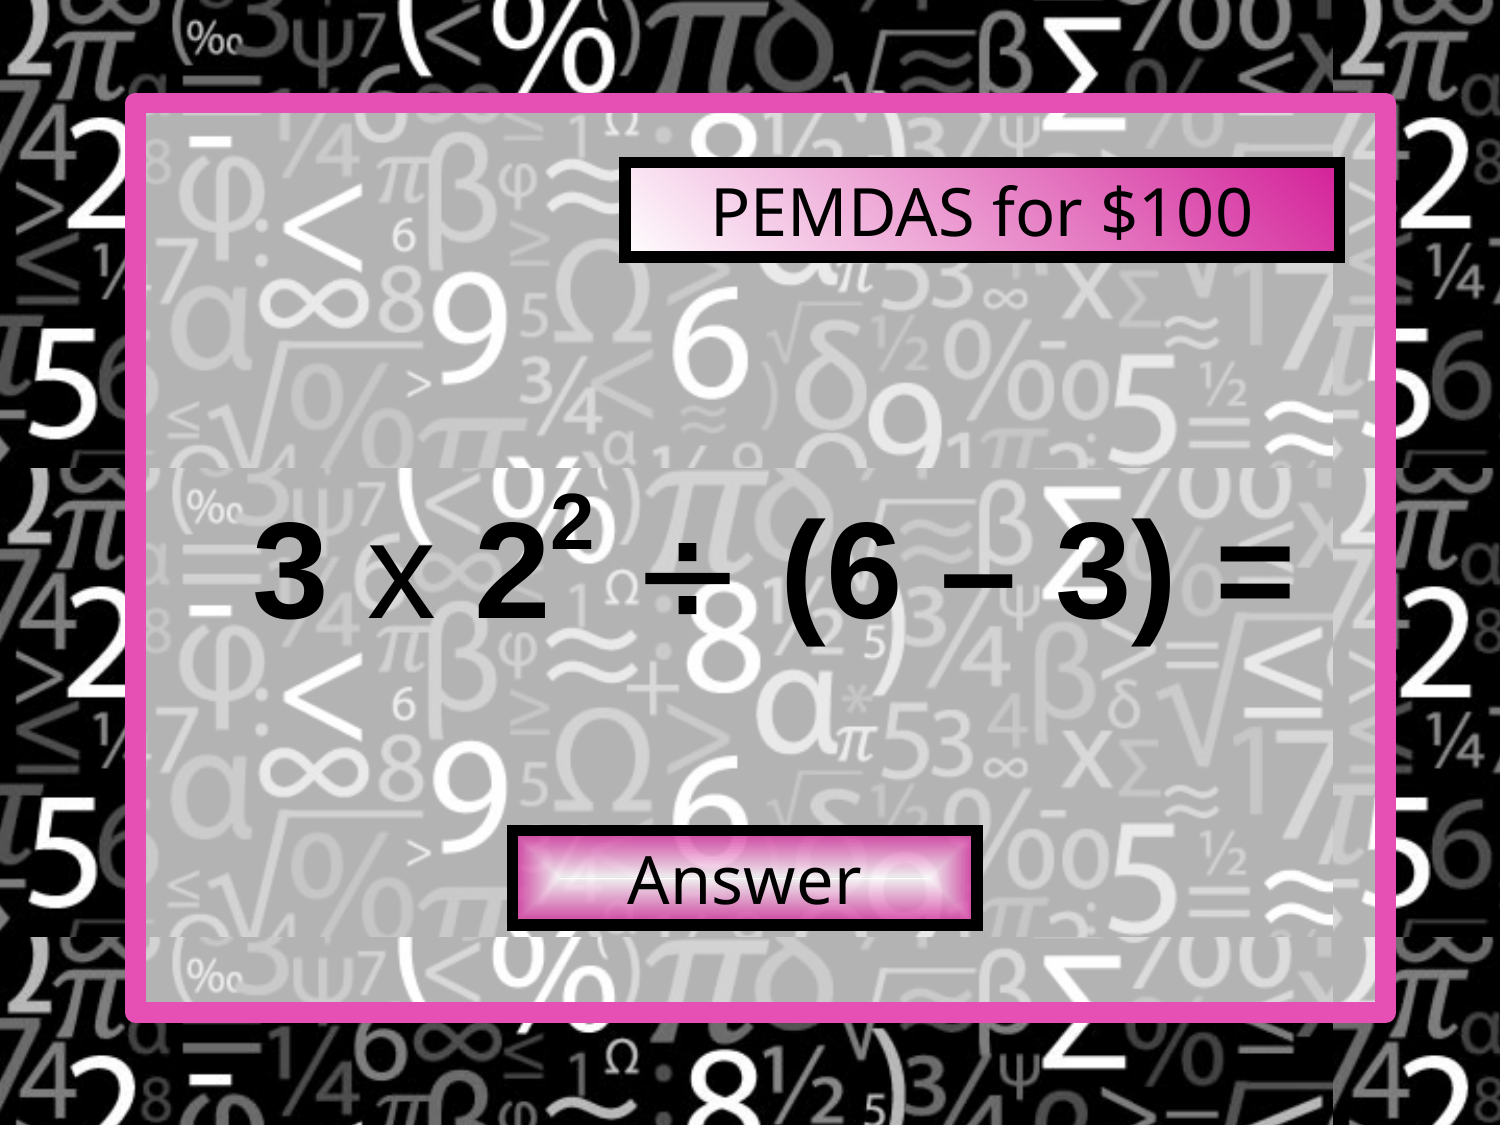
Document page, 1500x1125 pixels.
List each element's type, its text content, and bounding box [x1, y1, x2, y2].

text_box 3 x 22  (6 – 3) = [237, 462, 1338, 654]
text_box [134, 101, 1388, 1015]
text_box PEMDAS for $100 [624, 162, 1340, 258]
picture [0, 0, 1500, 1125]
text_box Answer [512, 830, 977, 926]
